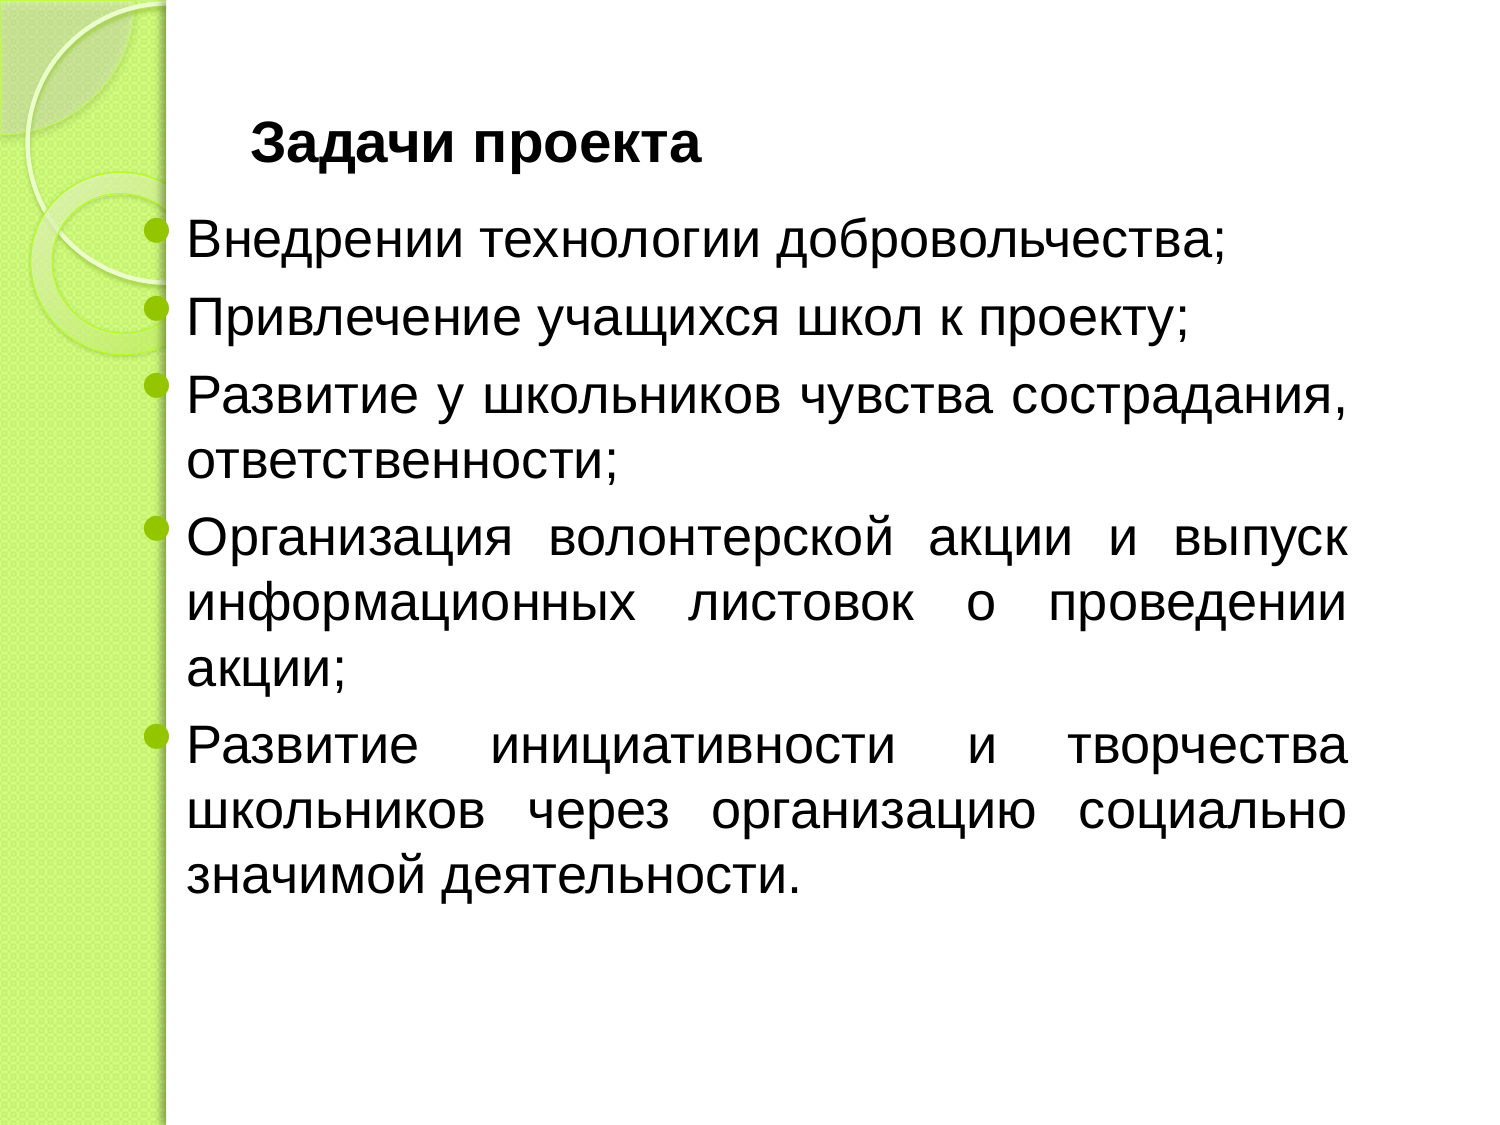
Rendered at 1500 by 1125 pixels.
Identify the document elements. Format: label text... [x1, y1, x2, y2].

list Внедрении технологии добровольчества; Привлечение учащихся школ к проекту; Развитие у школьников чувства сострадания, ответственности; Организация волонтерской акции и выпуск информационных листовок о проведении акции; Развитие инициативности и творчества школьников через организацию социально значимой деятельности. [112, 196, 1365, 962]
title Задачи проекта [235, 45, 1466, 233]
